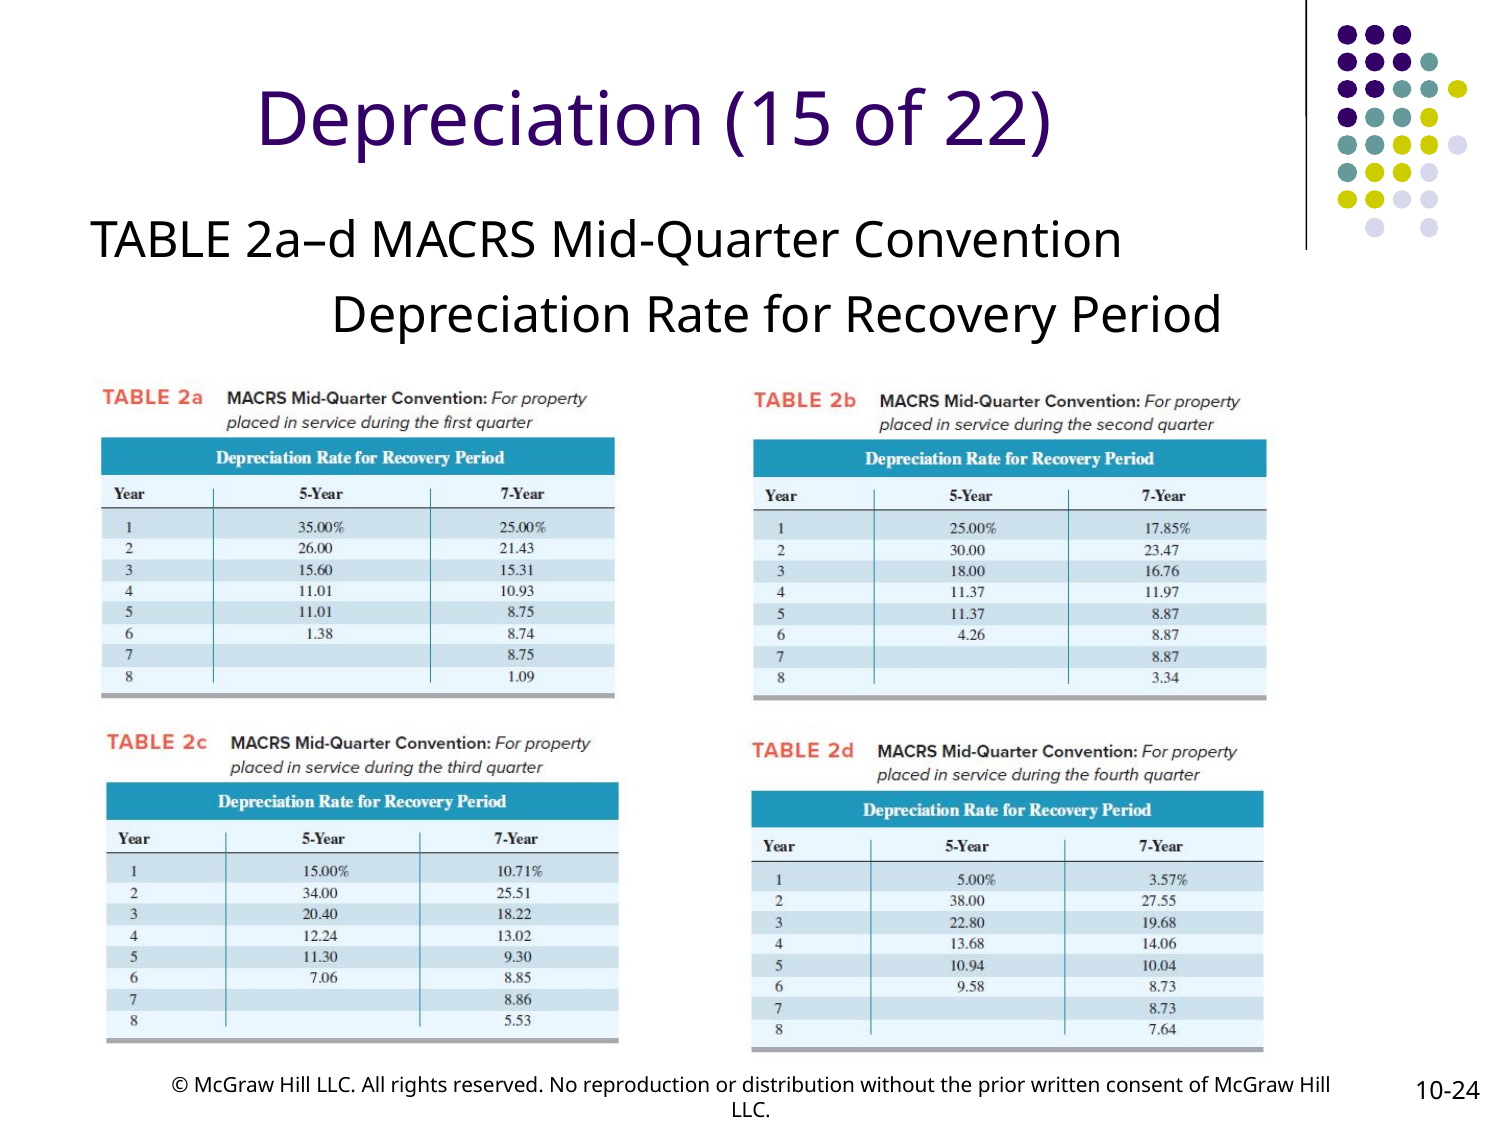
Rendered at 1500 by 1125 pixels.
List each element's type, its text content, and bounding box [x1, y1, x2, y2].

picture [742, 381, 1278, 713]
title Depreciation (15 of 22) [32, 8, 1275, 234]
slide_number 10-24 [1345, 1061, 1496, 1122]
picture [95, 727, 627, 1061]
picture [95, 379, 622, 715]
picture [738, 727, 1275, 1070]
list TABLE 2a–d MACRS Mid-Quarter Convention Depreciation Rate for Recovery Period [75, 200, 1425, 1003]
